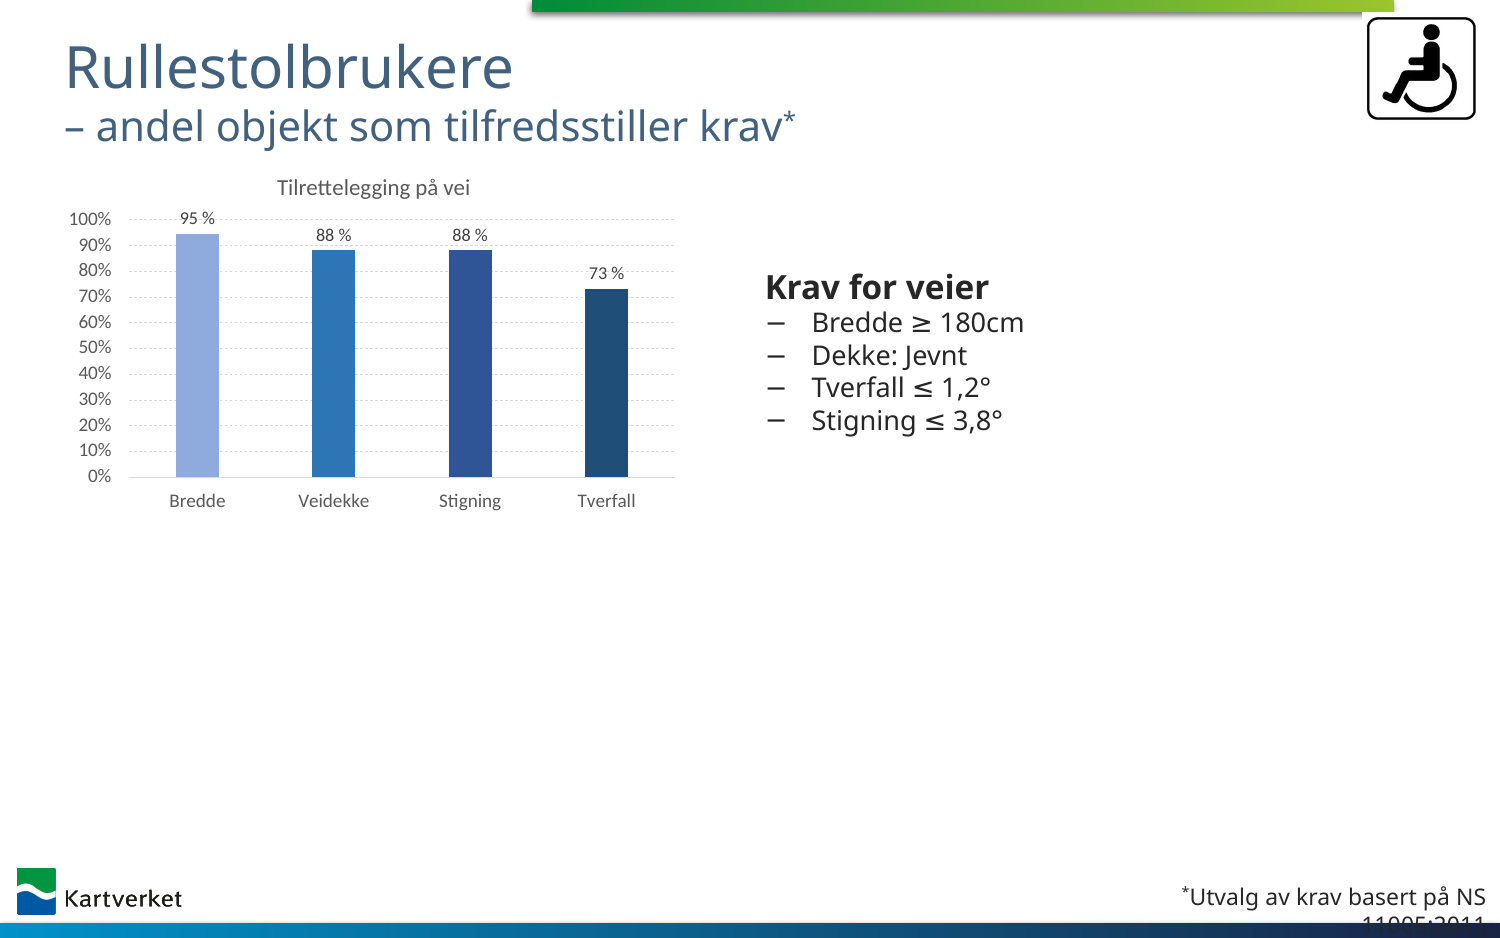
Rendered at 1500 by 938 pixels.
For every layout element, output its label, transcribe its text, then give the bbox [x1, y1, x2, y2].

picture [62, 166, 686, 519]
picture [1362, 12, 1481, 126]
text_box Krav for veier Bredde ≥ 180cm Dekke: Jevnt Tverfall ≤ 1,2° Stigning ≤ 3,8° [750, 258, 1234, 444]
text_box Rullestolbrukere – andel objekt som tilfredsstiller krav* [49, 25, 1431, 158]
text_box *Utvalg av krav basert på NS 11005:2011 [1068, 873, 1500, 938]
